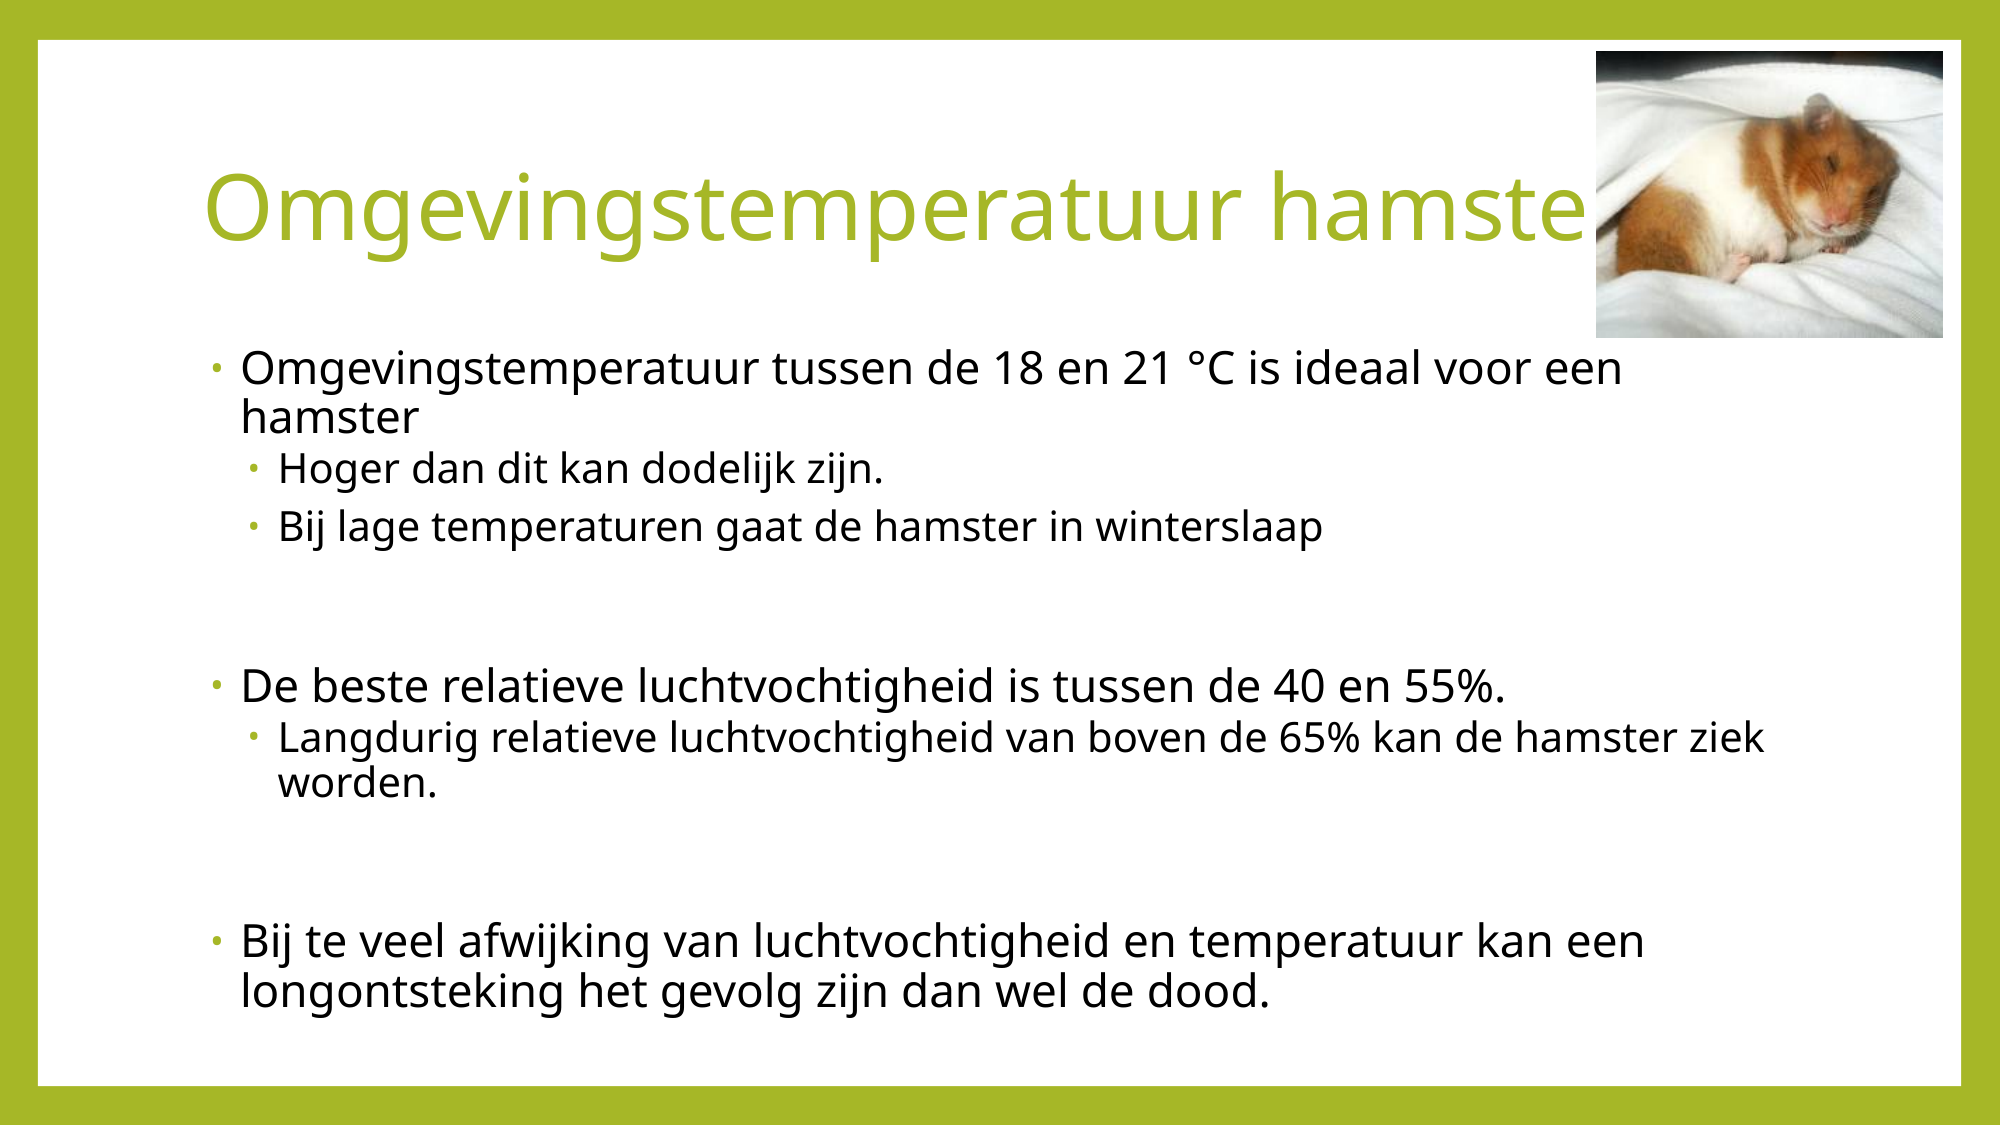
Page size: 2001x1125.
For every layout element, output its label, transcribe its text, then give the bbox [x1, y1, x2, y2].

title Omgevingstemperatuur hamsters [187, 99, 1590, 323]
list Omgevingstemperatuur tussen de 18 en 21 °C is ideaal voor een hamster Hoger dan dit kan dodelijk zijn. Bij lage temperaturen gaat de hamster in winterslaap De beste relatieve luchtvochtigheid is tussen de 40 en 55%. Langdurig relatieve luchtvochtigheid van boven de 65% kan de hamster ziek worden. Bij te veel afwijking van luchtvochtigheid en temperatuur kan een longontsteking het gevolg zijn dan wel de dood. [187, 337, 1808, 1000]
picture [1595, 51, 1943, 338]
